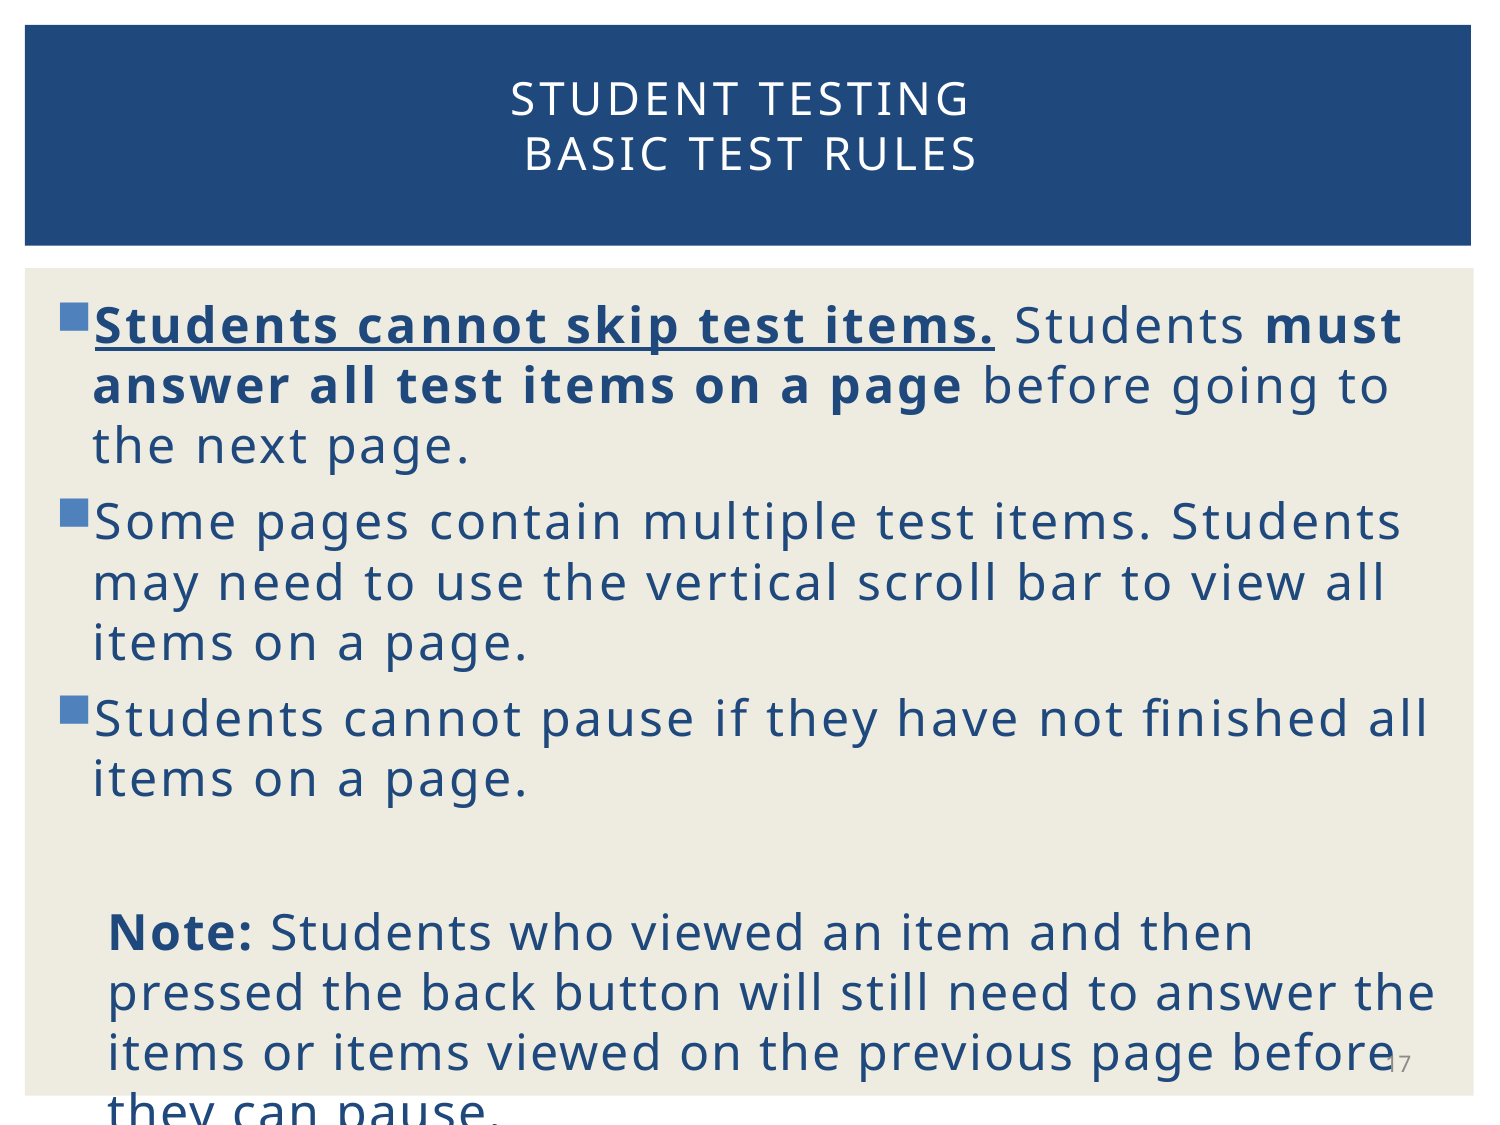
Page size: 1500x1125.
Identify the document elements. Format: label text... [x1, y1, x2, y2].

slide_number 17 [1349, 1041, 1448, 1089]
list Students cannot skip test items. Students must answer all test items on a page before going to the next page. Some pages contain multiple test items. Students may need to use the vertical scroll bar to view all items on a page. Students cannot pause if they have not finished all items on a page. Note: Students who viewed an item and then pressed the back button will still need to answer the items or items viewed on the previous page before they can pause. [32, 285, 1488, 1088]
title Student Testing Basic Test Rules [0, 62, 1500, 188]
